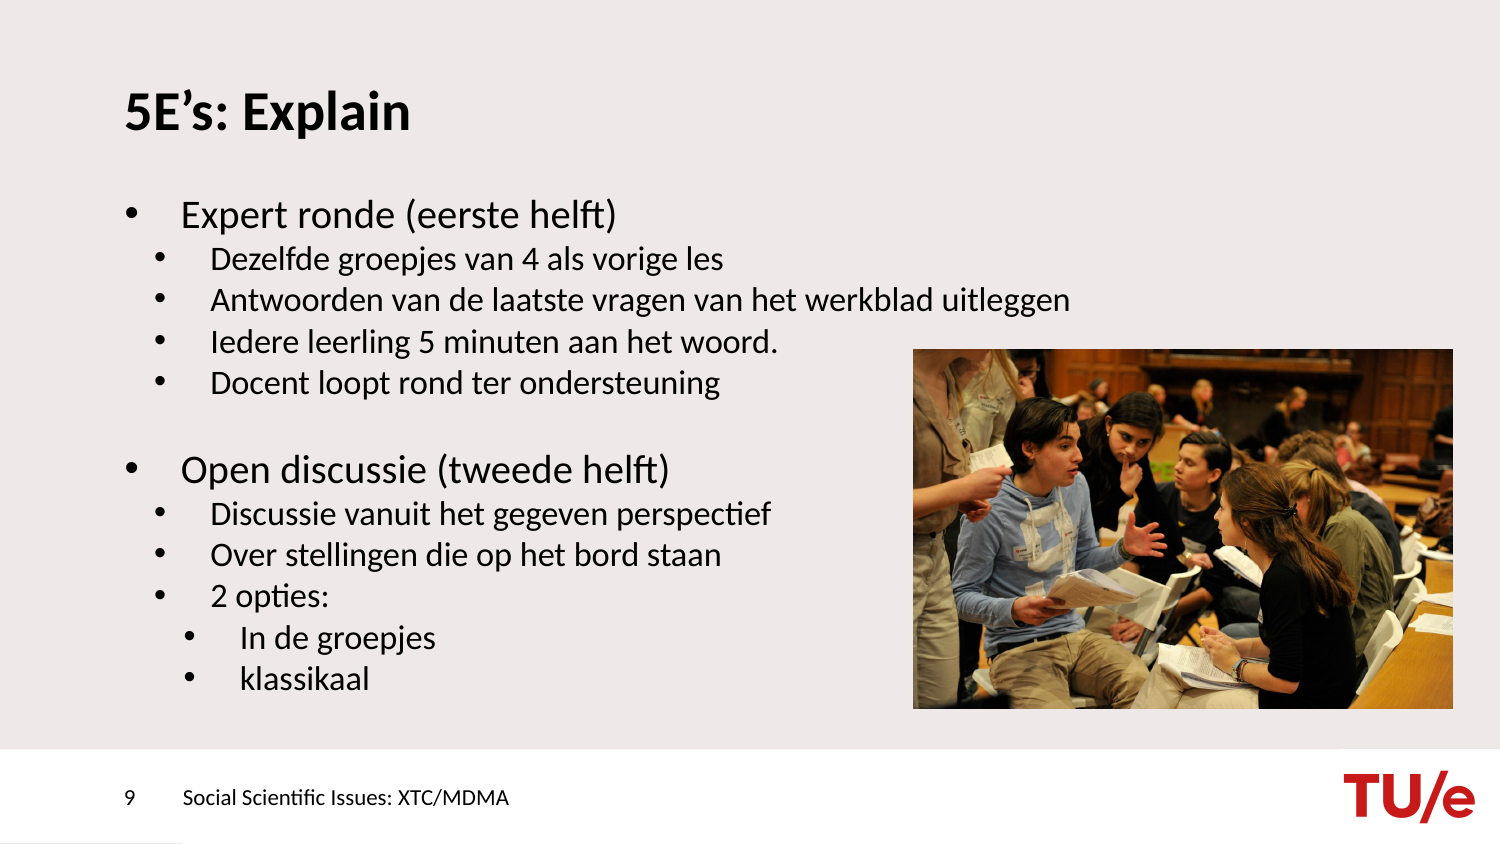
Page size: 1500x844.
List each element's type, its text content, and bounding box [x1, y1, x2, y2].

title 5E’s: Explain [124, 85, 1364, 174]
picture [913, 349, 1454, 709]
slide_number 9 [0, 749, 183, 844]
footer Social Scientific Issues: XTC/MDMA [183, 749, 1339, 844]
picture [1339, 749, 1500, 844]
list Expert ronde (eerste helft) Dezelfde groepjes van 4 als vorige les Antwoorden van de laatste vragen van het werkblad uitleggen Iedere leerling 5 minuten aan het woord. Docent loopt rond ter ondersteuning Open discussie (tweede helft) Discussie vanuit het gegeven perspectief Over stellingen die op het bord staan 2 opties: In de groepjes klassikaal [124, 187, 1364, 736]
